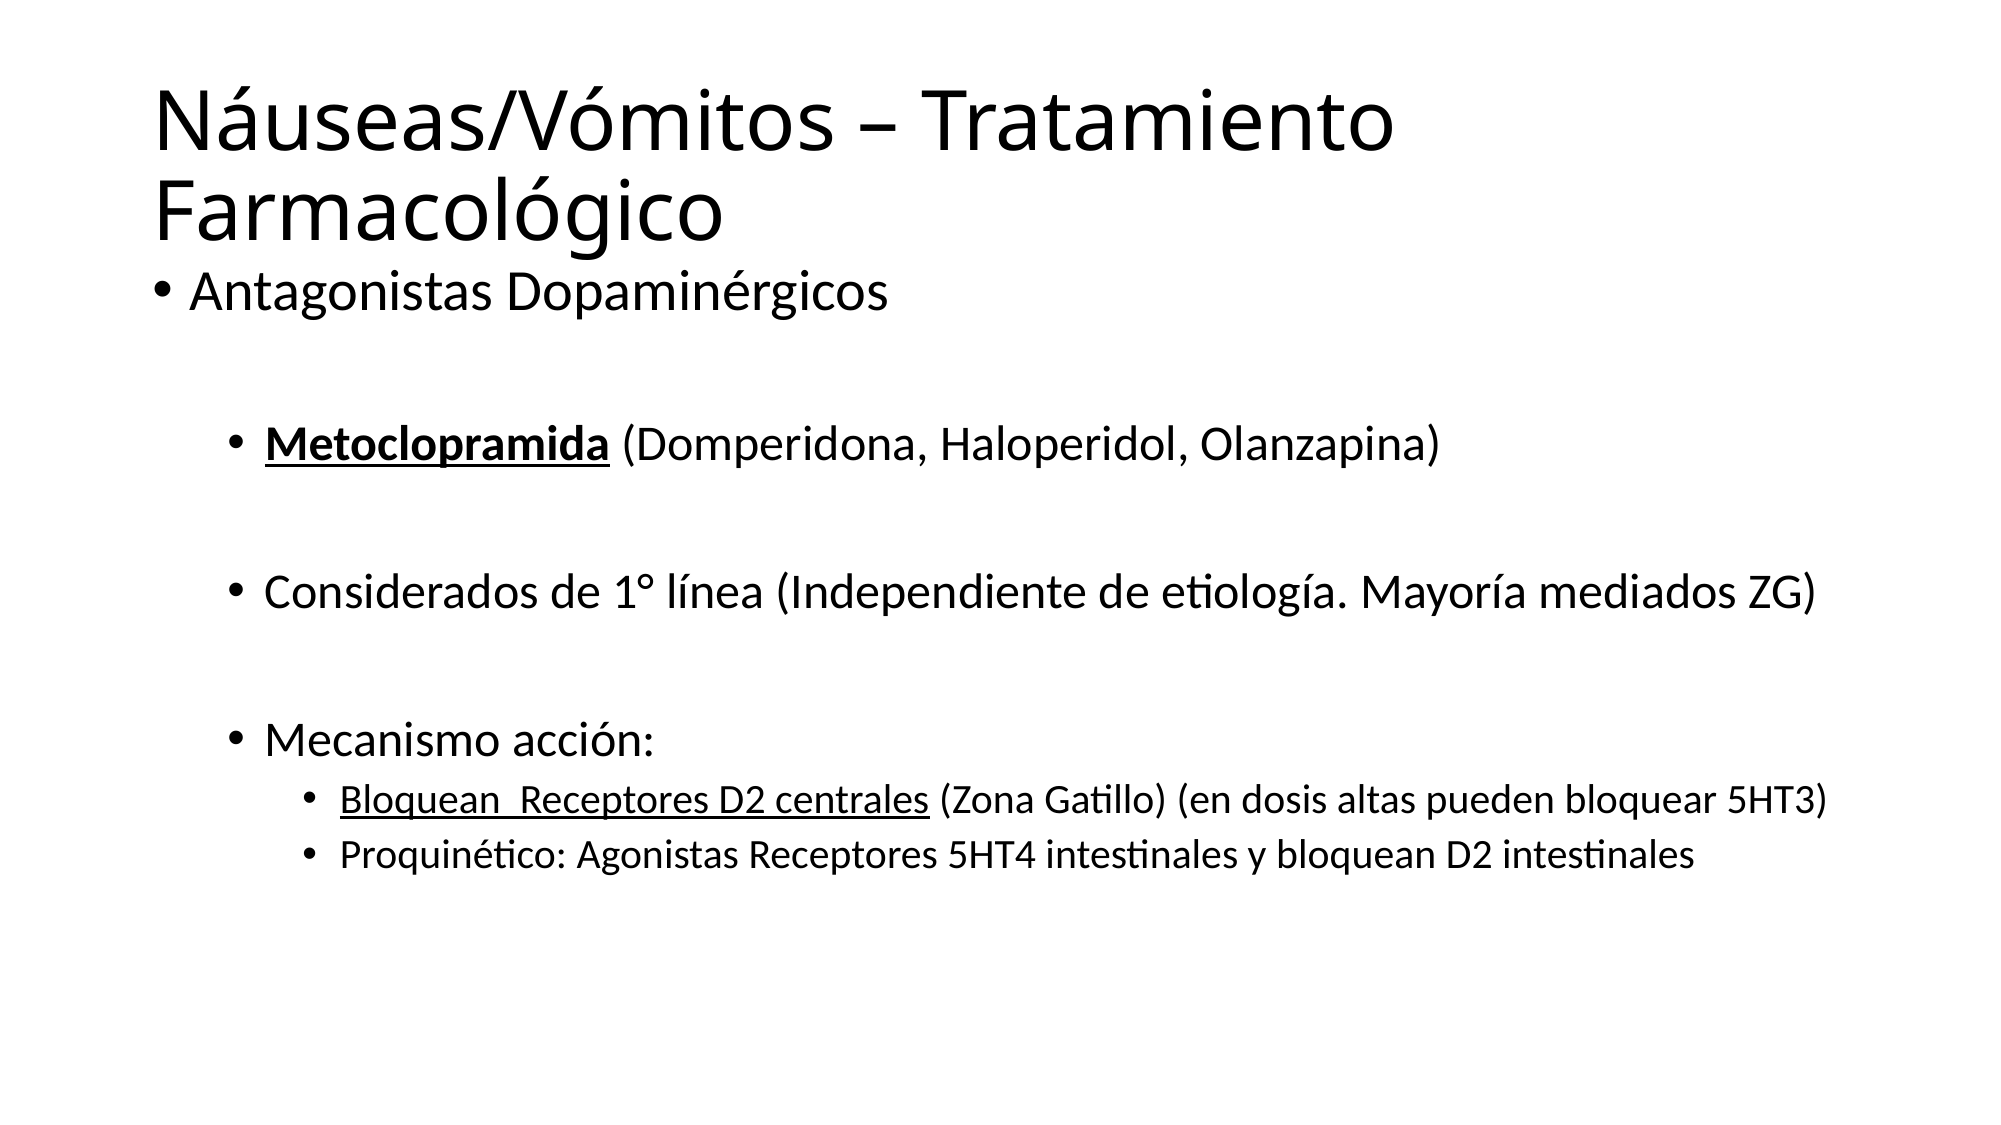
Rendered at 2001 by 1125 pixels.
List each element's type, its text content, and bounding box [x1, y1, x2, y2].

title Náuseas/Vómitos – Tratamiento Farmacológico [137, 59, 1863, 252]
list Antagonistas Dopaminérgicos Metoclopramida (Domperidona, Haloperidol, Olanzapina) Considerados de 1° línea (Independiente de etiología. Mayoría mediados ZG) Mecanismo acción: Bloquean Receptores D2 centrales (Zona Gatillo) (en dosis altas pueden bloquear 5HT3) Proquinético: Agonistas Receptores 5HT4 intestinales y bloquean D2 intestinales [137, 252, 1863, 1040]
